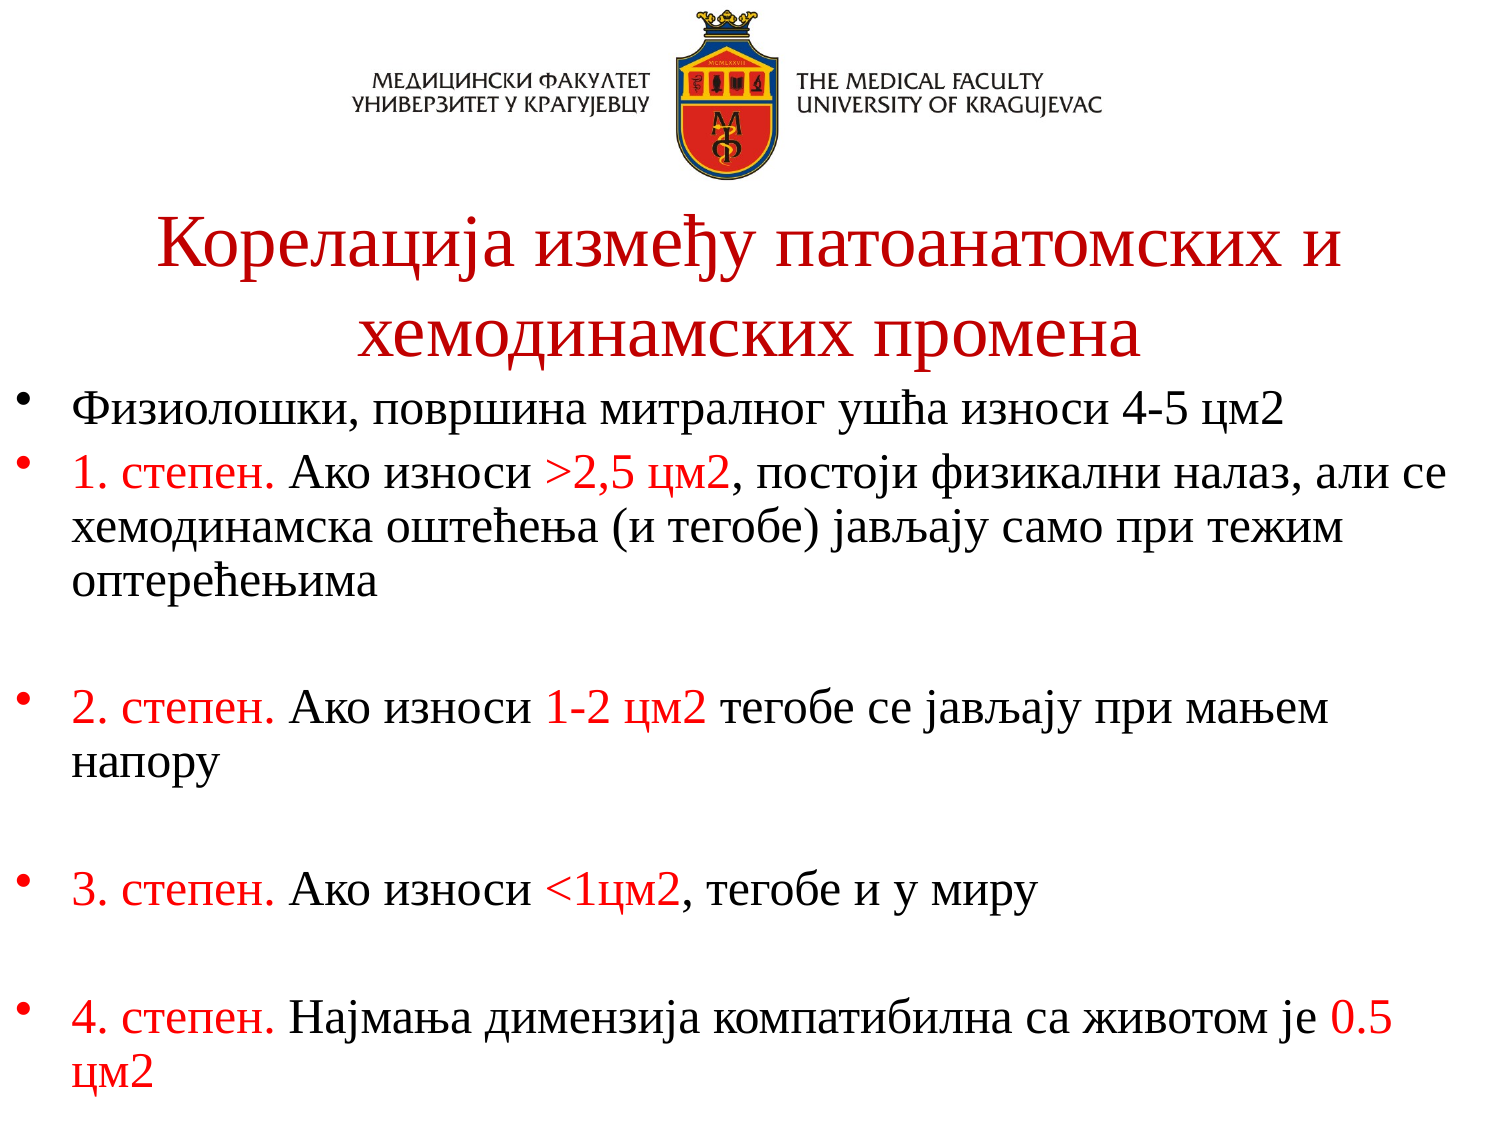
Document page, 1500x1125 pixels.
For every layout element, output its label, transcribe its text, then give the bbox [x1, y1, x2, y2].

text_box Корелација између патоанатомских и хемодинамских промена [74, 210, 1425, 352]
list Физиолошки, површина митралног ушћа износи 4-5 цм2 1. степен. Ако износи >2,5 цм2, постоји физикални налаз, али се хемодинамска оштећења (и тегобе) јављају само при тежим оптерећењима 2. степен. Ако износи 1-2 цм2 тегобе се јављају при мањем напору 3. степен. Ако износи <1цм2, тегобе и у миру 4. степен. Најмања димензија компатибилна са животом је 0.5 цм2 [0, 373, 1500, 1034]
picture [328, 0, 1125, 191]
